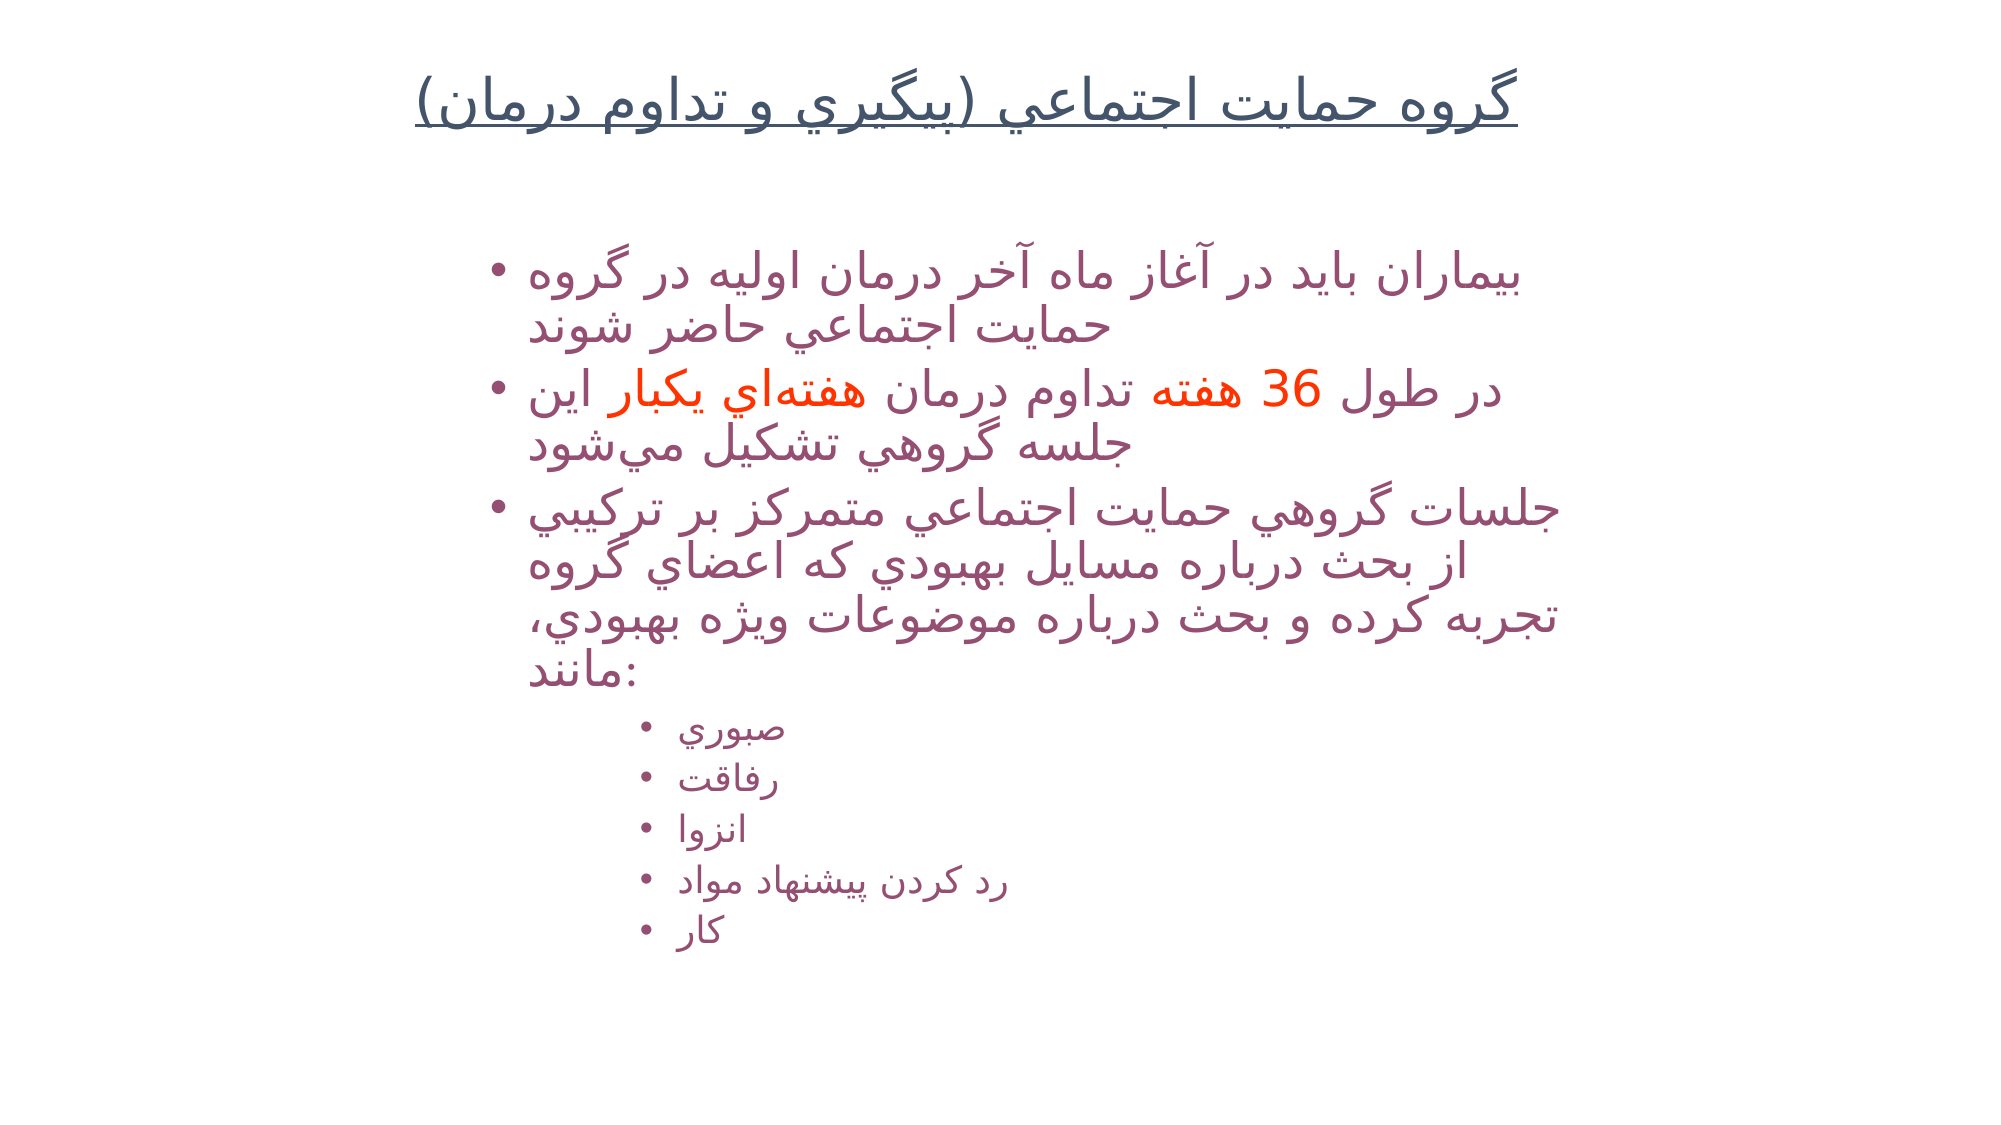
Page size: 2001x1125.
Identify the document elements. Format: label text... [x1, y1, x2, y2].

list گروه حمايت اجتماعي (پيگيري و تداوم درمان) بيماران بايد در آغاز ماه آخر درمان اوليه در گروه حمايت اجتماعي حاضر شوند در طول 36 هفته تداوم درمان هفته‌اي يكبار اين جلسه گروهي تشكيل مي‌شود جلسات گروهي حمايت اجتماعي متمركز بر تركيبي از بحث درباره مسايل بهبودي كه اعضاي گروه تجربه كرده‌ و بحث درباره موضوعات ويژه بهبودي، مانند: صبوري رفاقت انزوا رد كردن پيشنهاد مواد كار [399, 62, 1588, 1125]
